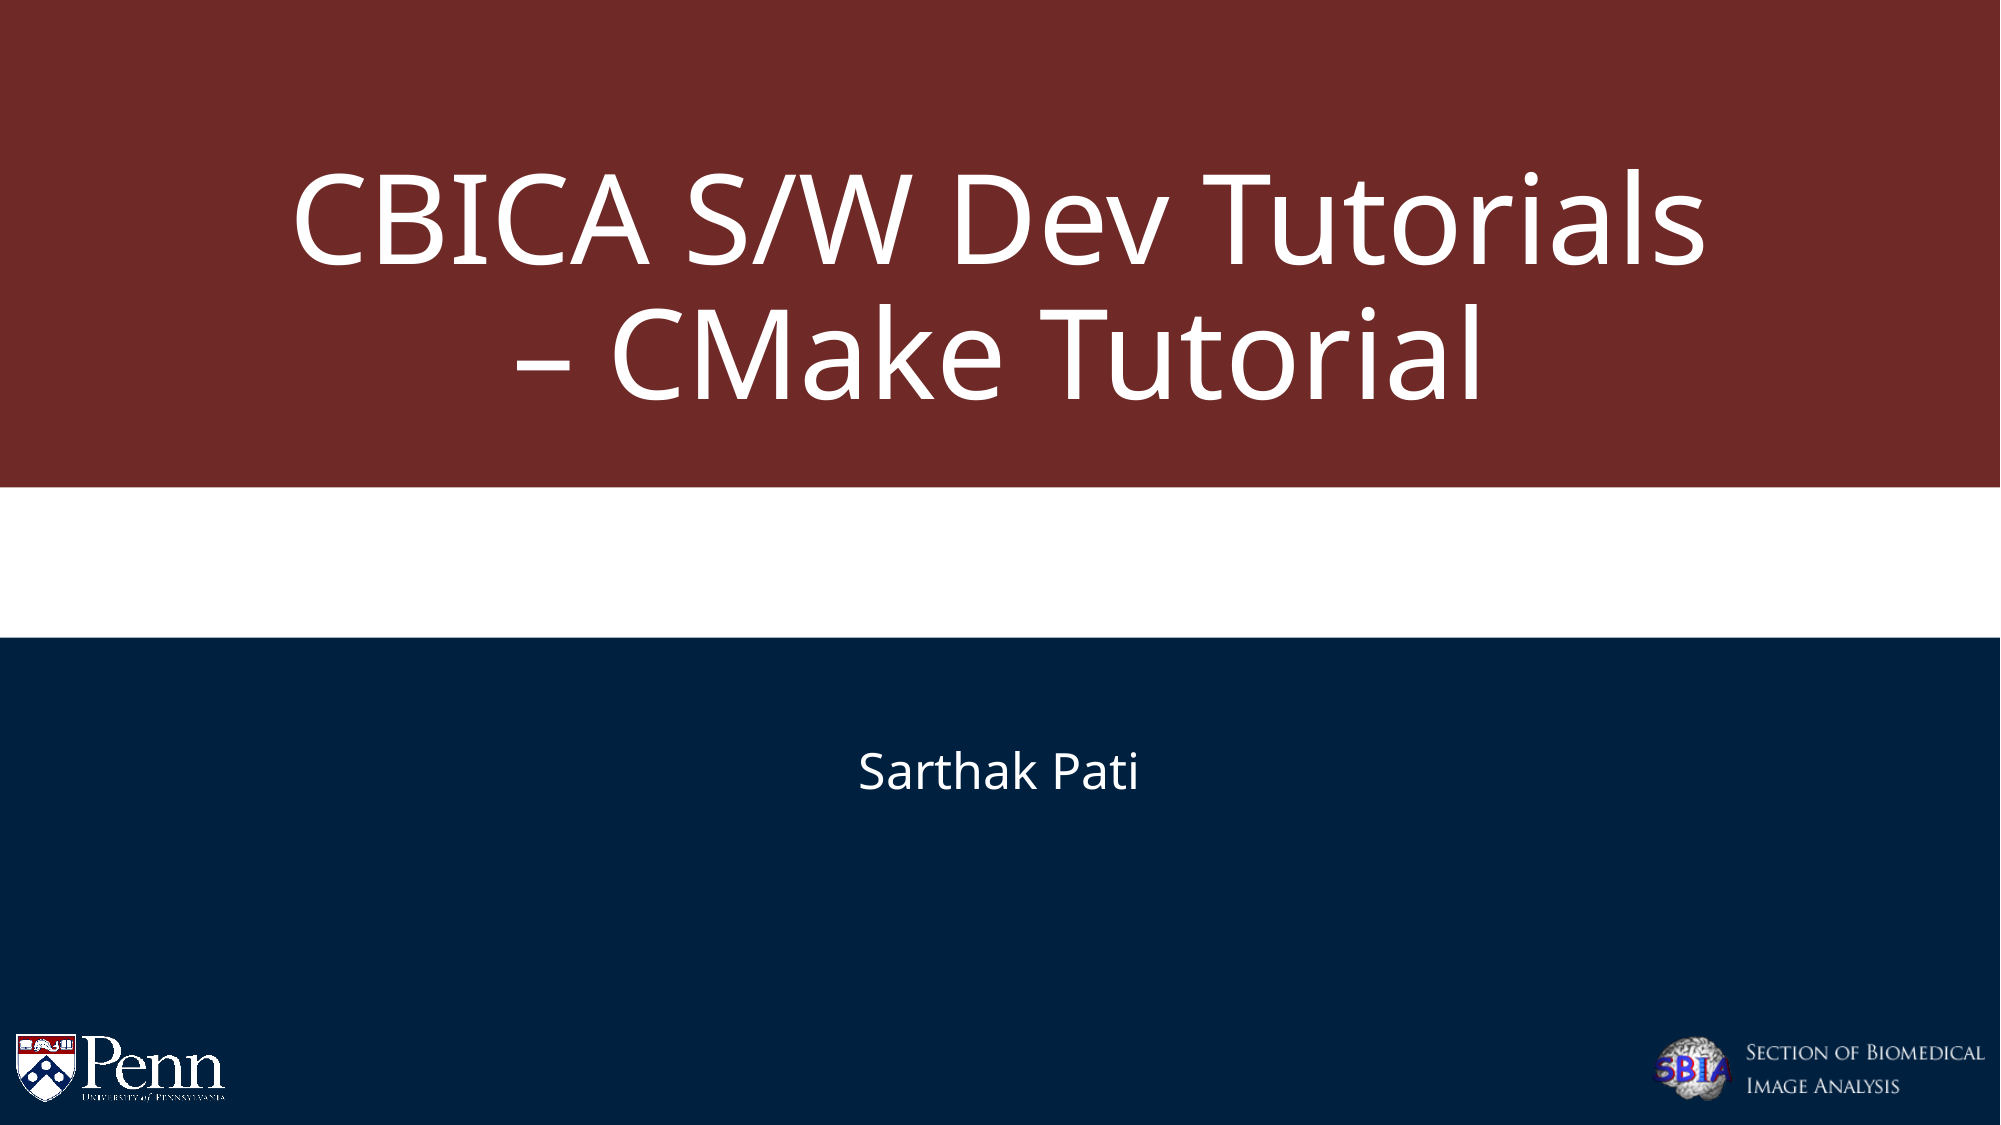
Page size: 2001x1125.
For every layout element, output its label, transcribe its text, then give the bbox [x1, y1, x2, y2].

picture [16, 1034, 225, 1103]
title CBICA S/W Dev Tutorials – CMake Tutorial [249, 95, 1750, 488]
subtitle Sarthak Pati [249, 637, 1750, 909]
picture [1652, 1035, 1985, 1102]
